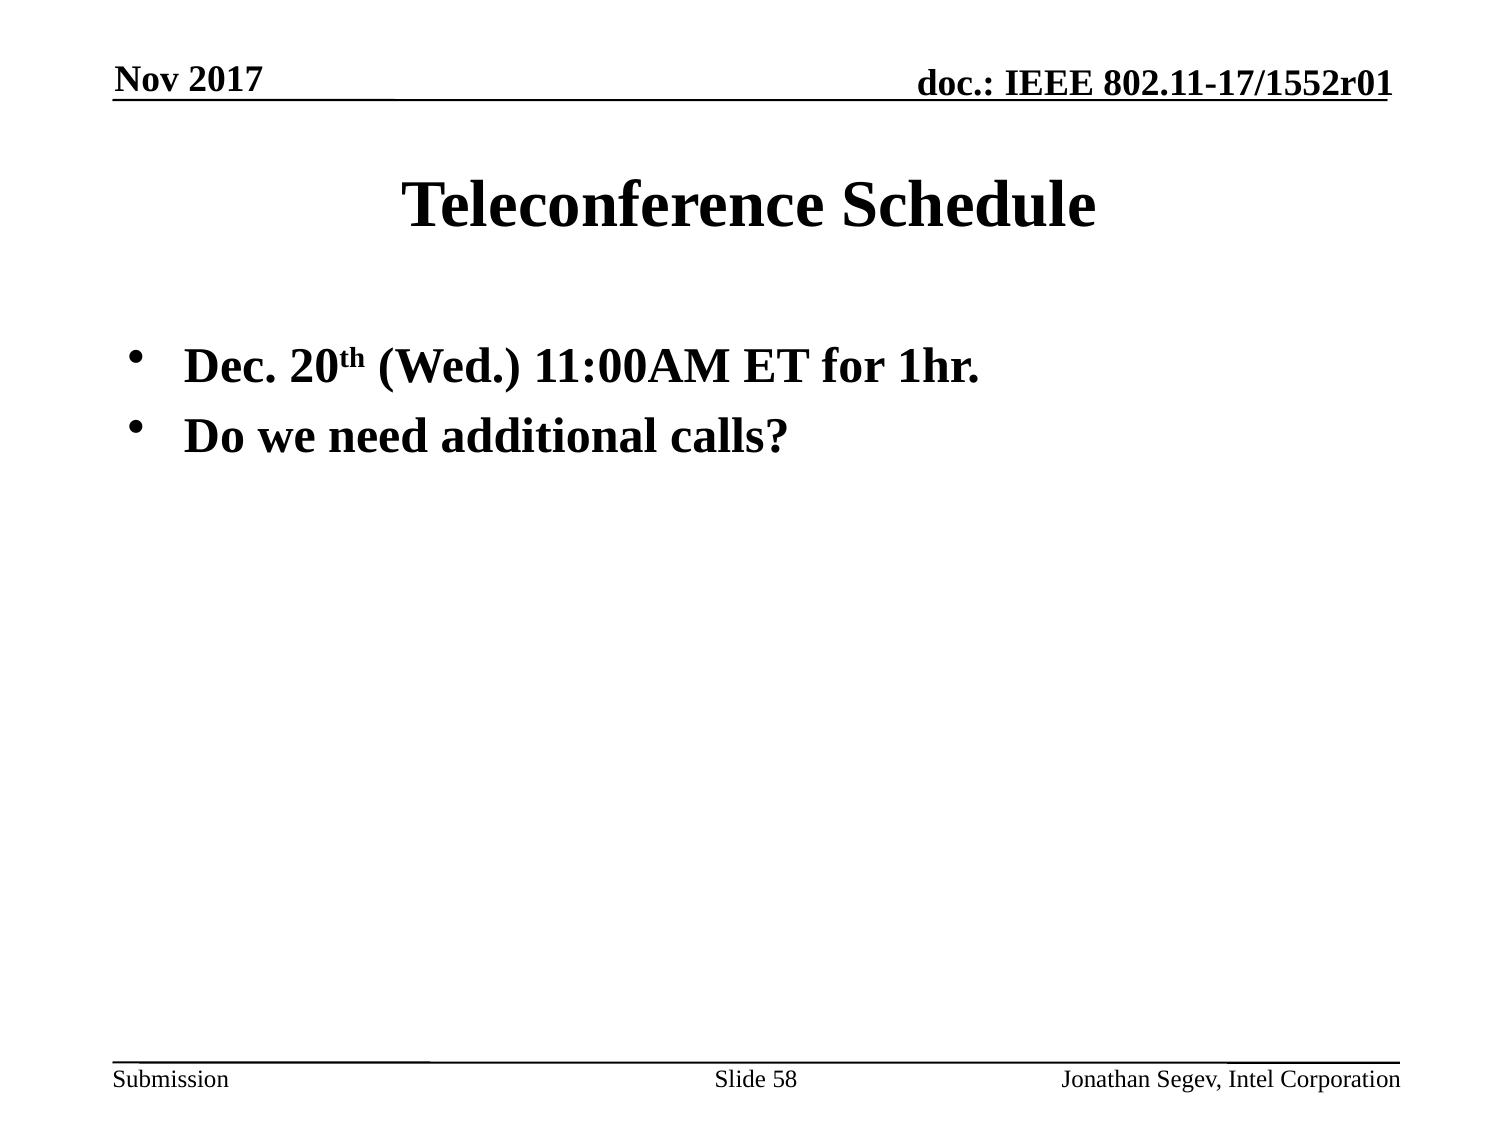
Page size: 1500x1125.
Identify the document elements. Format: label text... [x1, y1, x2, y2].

title Teleconference Schedule [112, 112, 1388, 288]
slide_number Slide 58 [712, 1061, 800, 1123]
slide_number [114, 54, 423, 100]
footer Jonathan Segev, Intel Corporation [878, 1061, 1402, 1093]
list Dec. 20th (Wed.) 11:00AM ET for 1hr. Do we need additional calls? [112, 324, 1388, 551]
